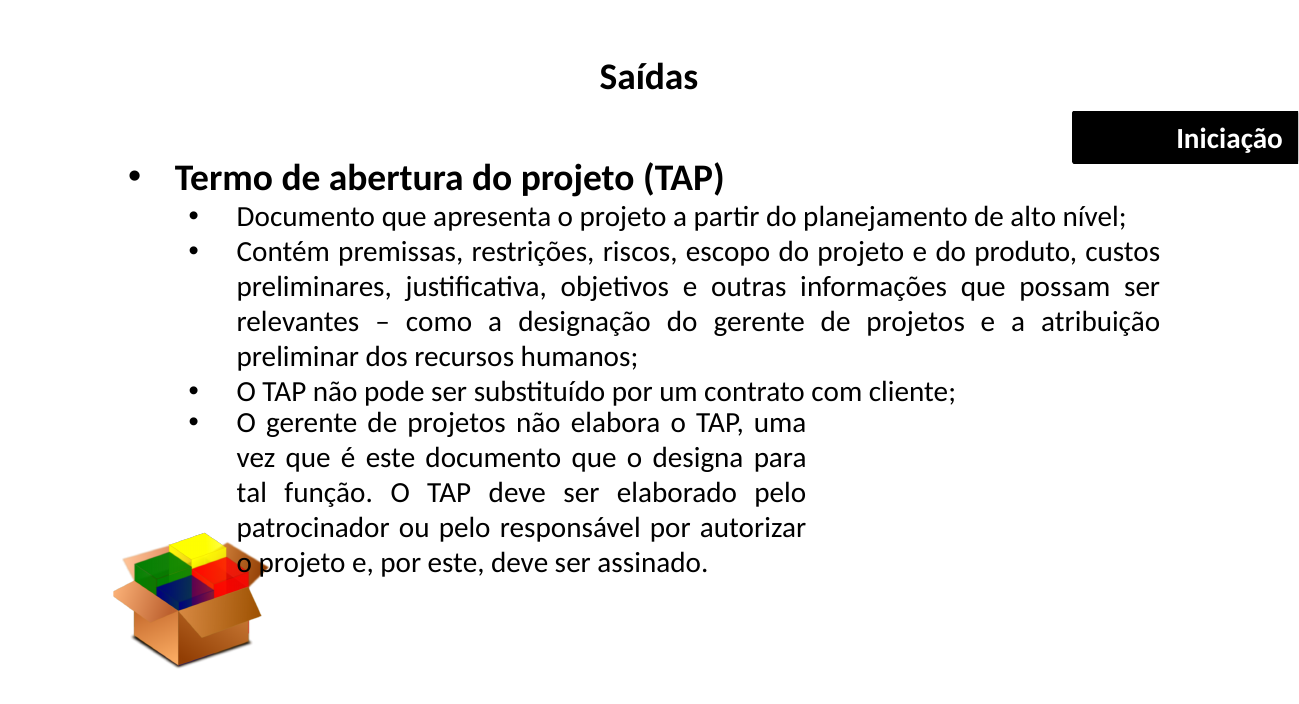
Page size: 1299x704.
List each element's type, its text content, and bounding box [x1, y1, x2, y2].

text_box Saídas [0, 44, 1299, 106]
picture [112, 520, 273, 672]
text_box Iniciação [1074, 112, 1299, 162]
text_box O gerente de projetos não elabora o TAP, uma vez que é este documento que o designa para tal função. O TAP deve ser elaborado pelo patrocinador ou pelo responsável por autorizar o projeto e, por este, deve ser assinado. [113, 396, 822, 589]
text_box Termo de abertura do projeto (TAP) Documento que apresenta o projeto a partir do planejamento de alto nível; Contém premissas, restrições, riscos, escopo do projeto e do produto, custos preliminares, justificativa, objetivos e outras informações que possam ser relevantes – como a designação do gerente de projetos e a atribuição preliminar dos recursos humanos; O TAP não pode ser substituído por um contrato com cliente; [113, 145, 1177, 418]
